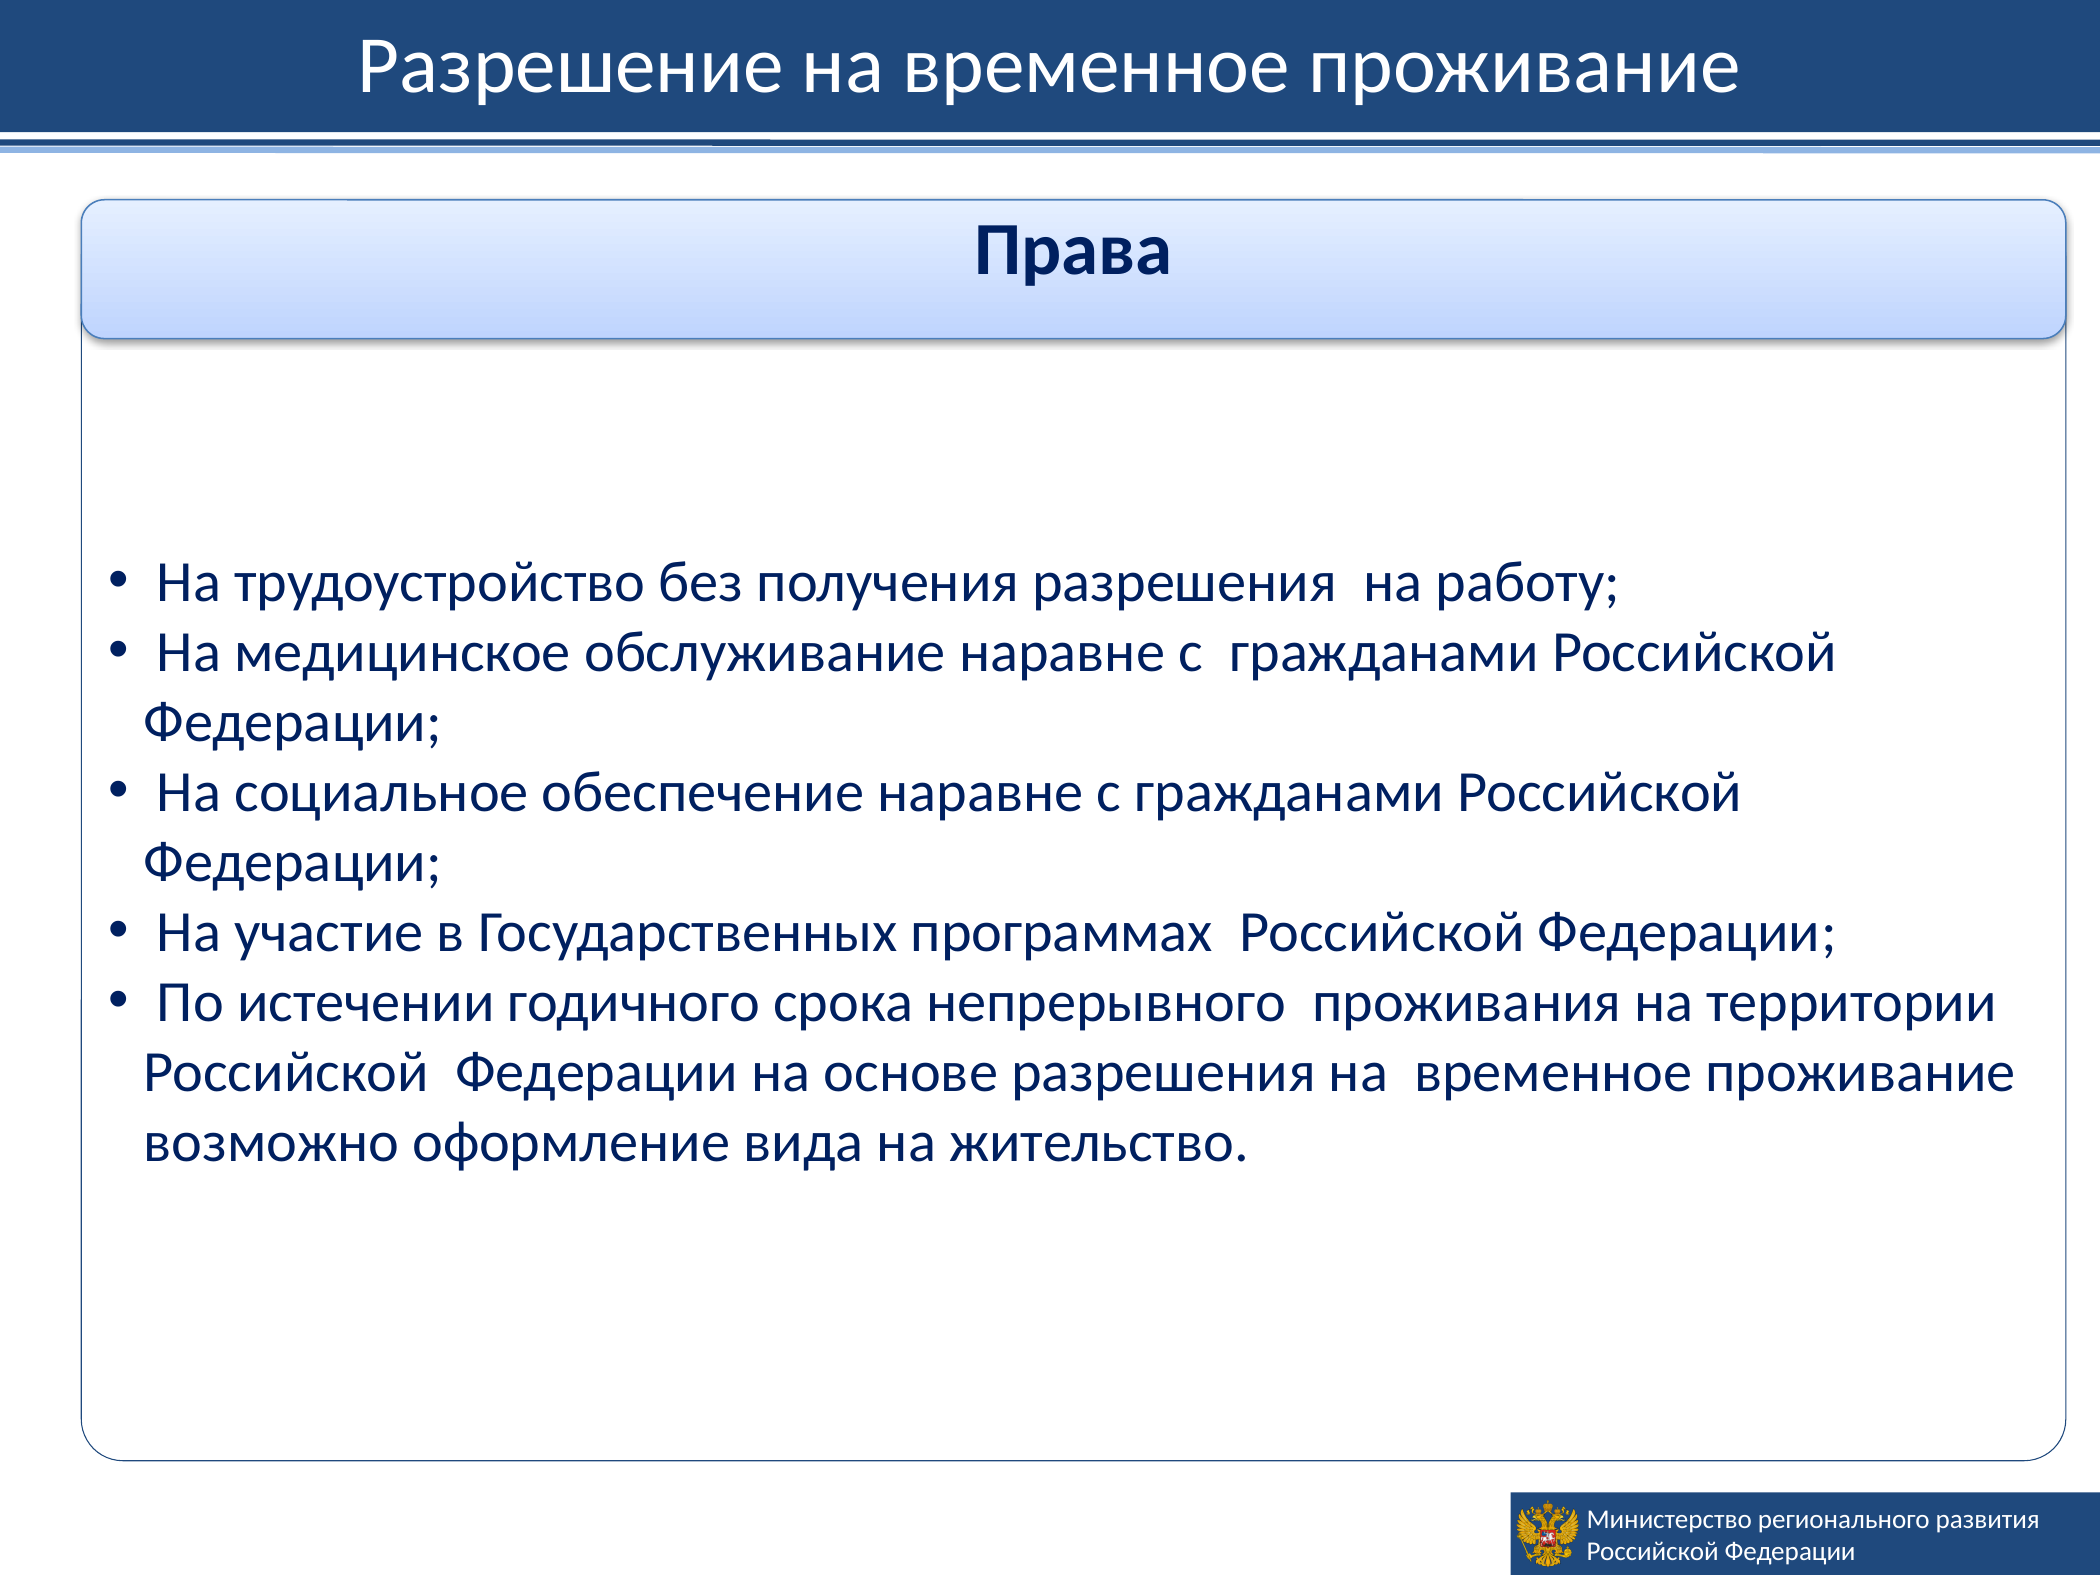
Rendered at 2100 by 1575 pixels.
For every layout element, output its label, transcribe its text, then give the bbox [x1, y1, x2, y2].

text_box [81, 199, 2067, 1461]
text_box Разрешение на временное проживание [0, 0, 2100, 134]
picture [1516, 1500, 1579, 1567]
